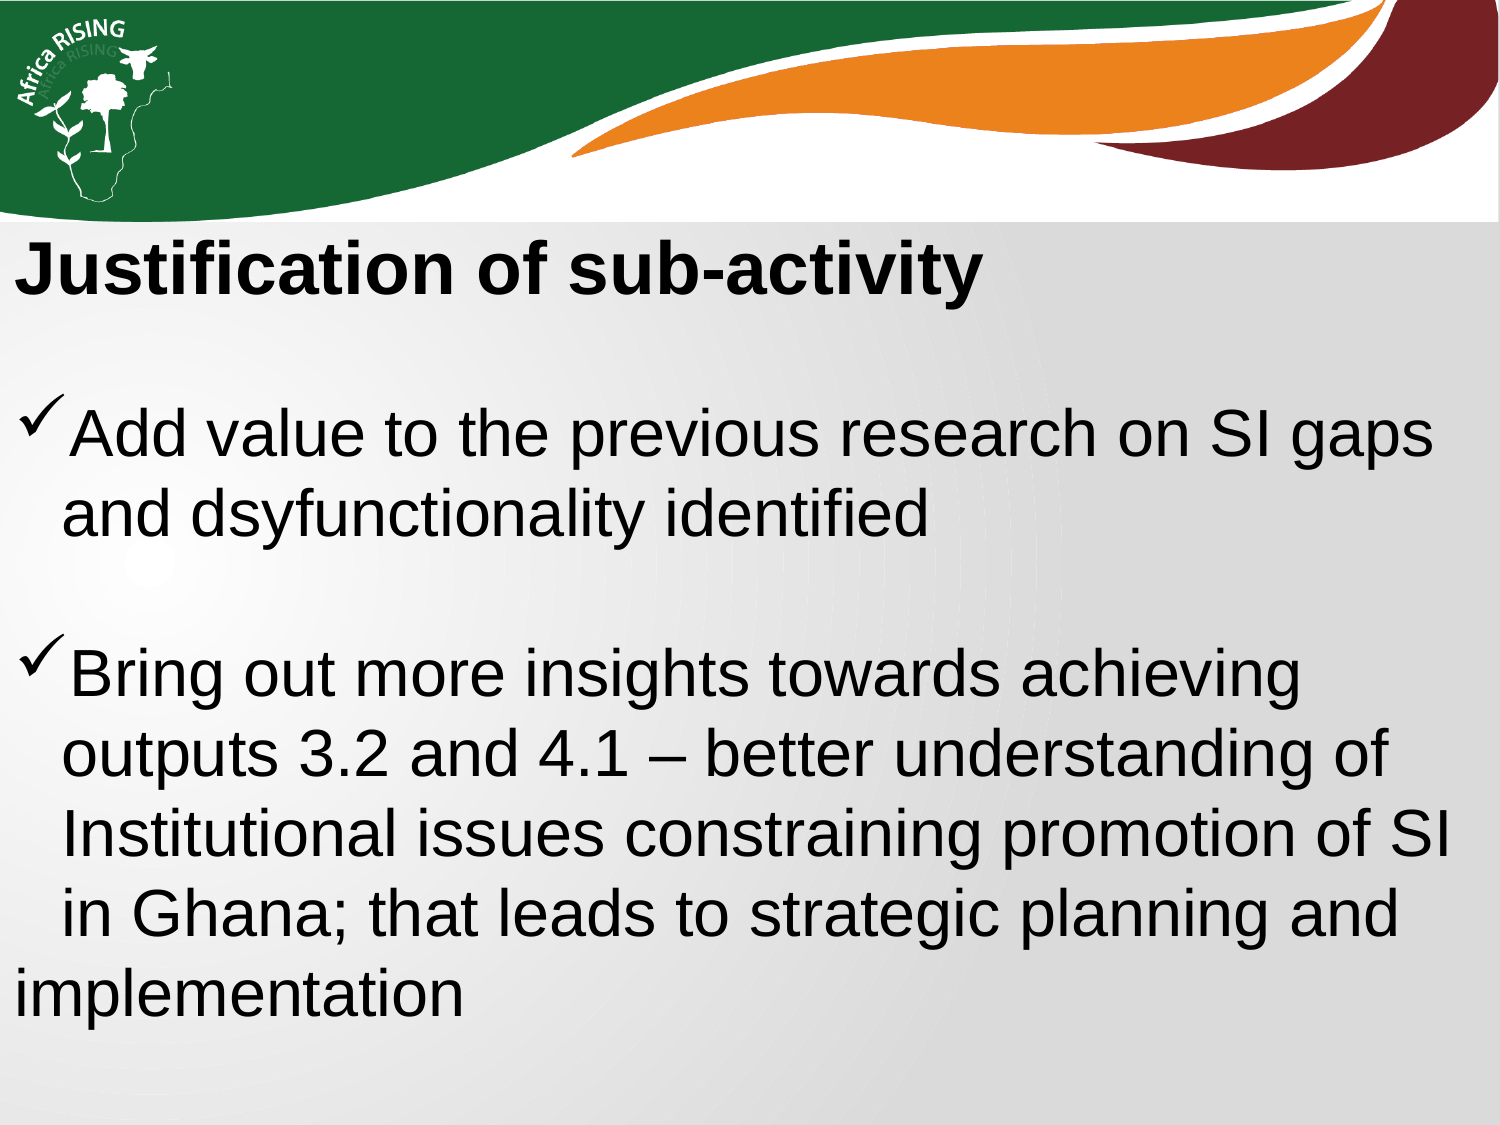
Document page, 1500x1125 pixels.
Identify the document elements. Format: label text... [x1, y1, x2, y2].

text_box Justification of sub-activity Add value to the previous research on SI gaps and dsyfunctionality identified Bring out more insights towards achieving outputs 3.2 and 4.1 – better understanding of Institutional issues constraining promotion of SI in Ghana; that leads to strategic planning and implementation [0, 212, 1475, 1037]
picture [0, 0, 1499, 222]
